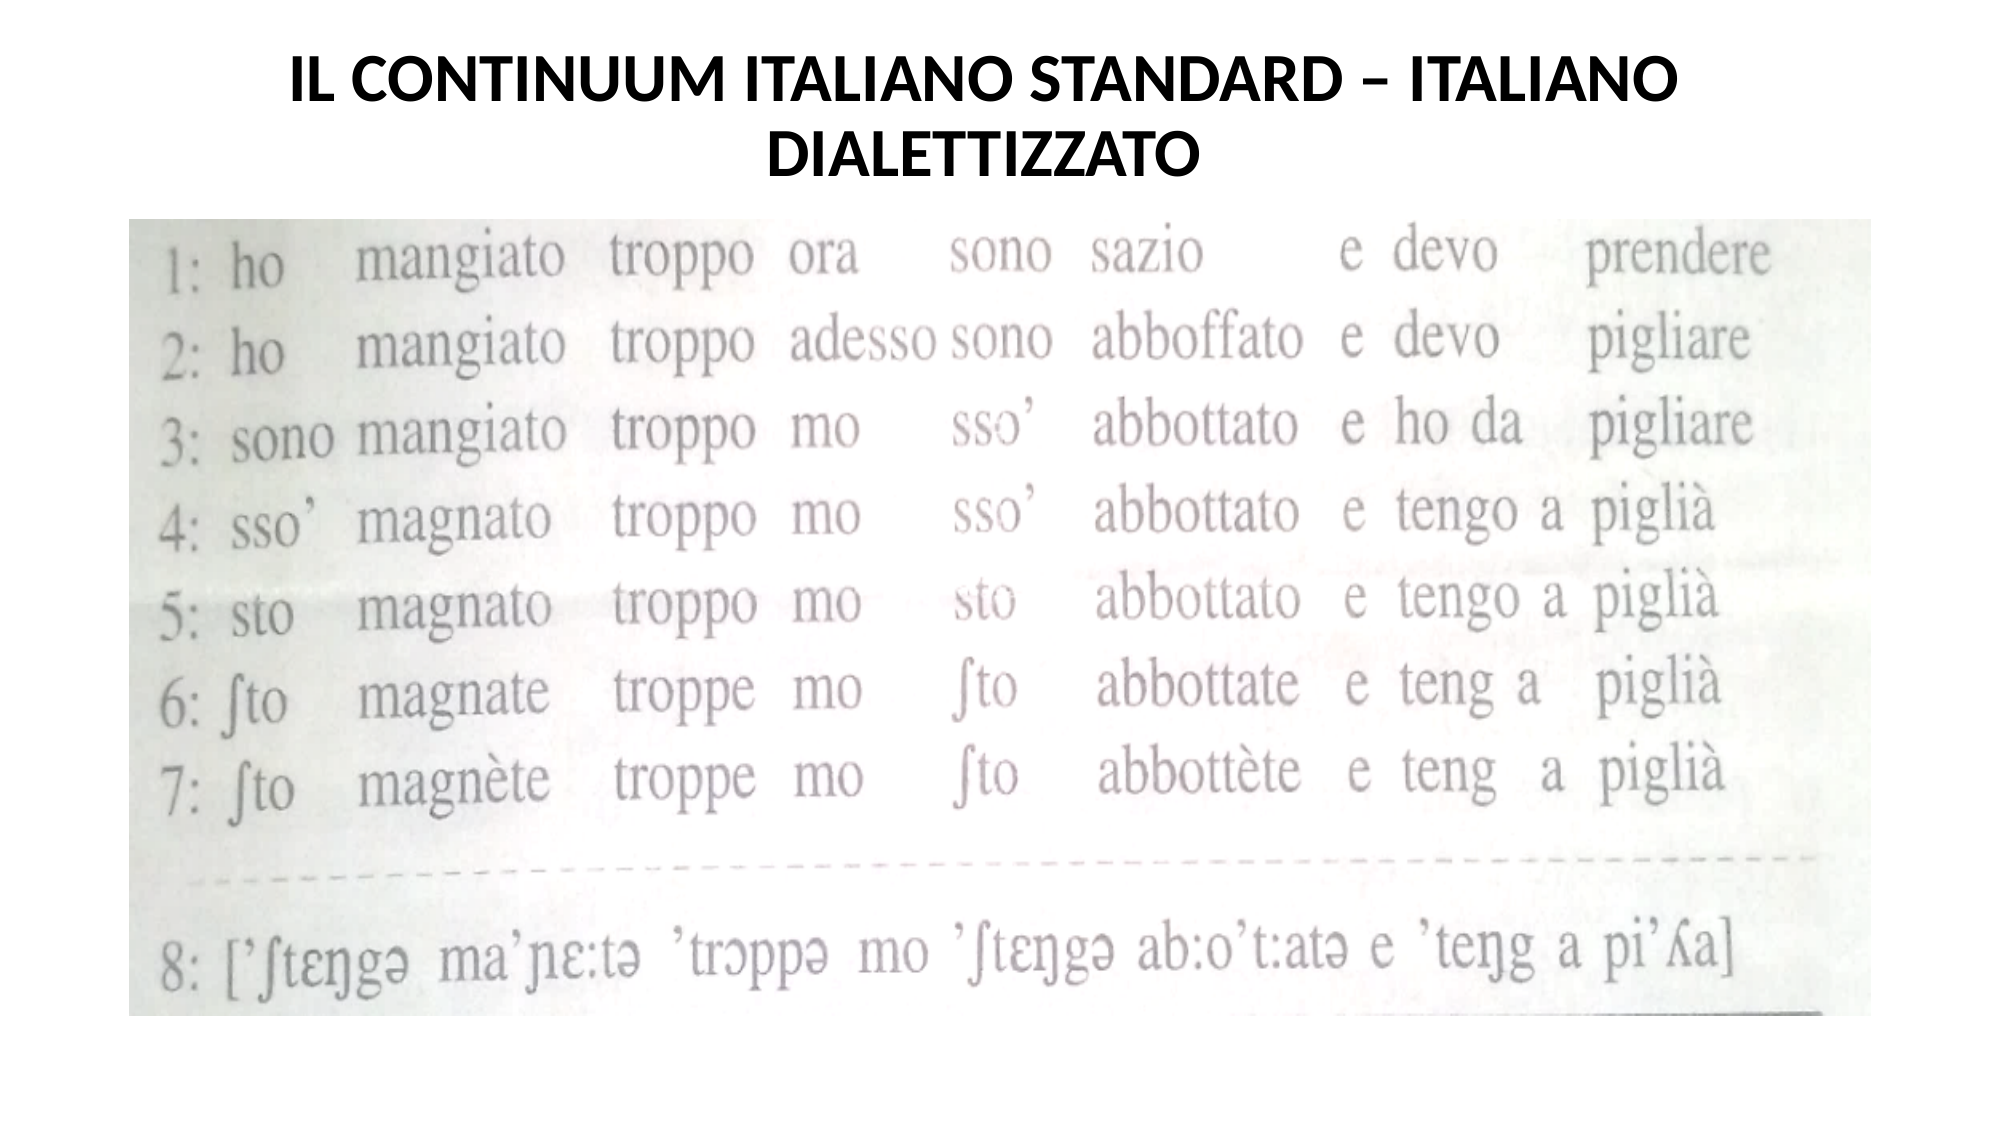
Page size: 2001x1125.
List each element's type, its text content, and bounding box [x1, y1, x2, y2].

title IL CONTINUUM ITALIANO STANDARD – ITALIANO DIALETTIZZATO [60, 34, 1909, 199]
picture [129, 219, 1871, 1016]
